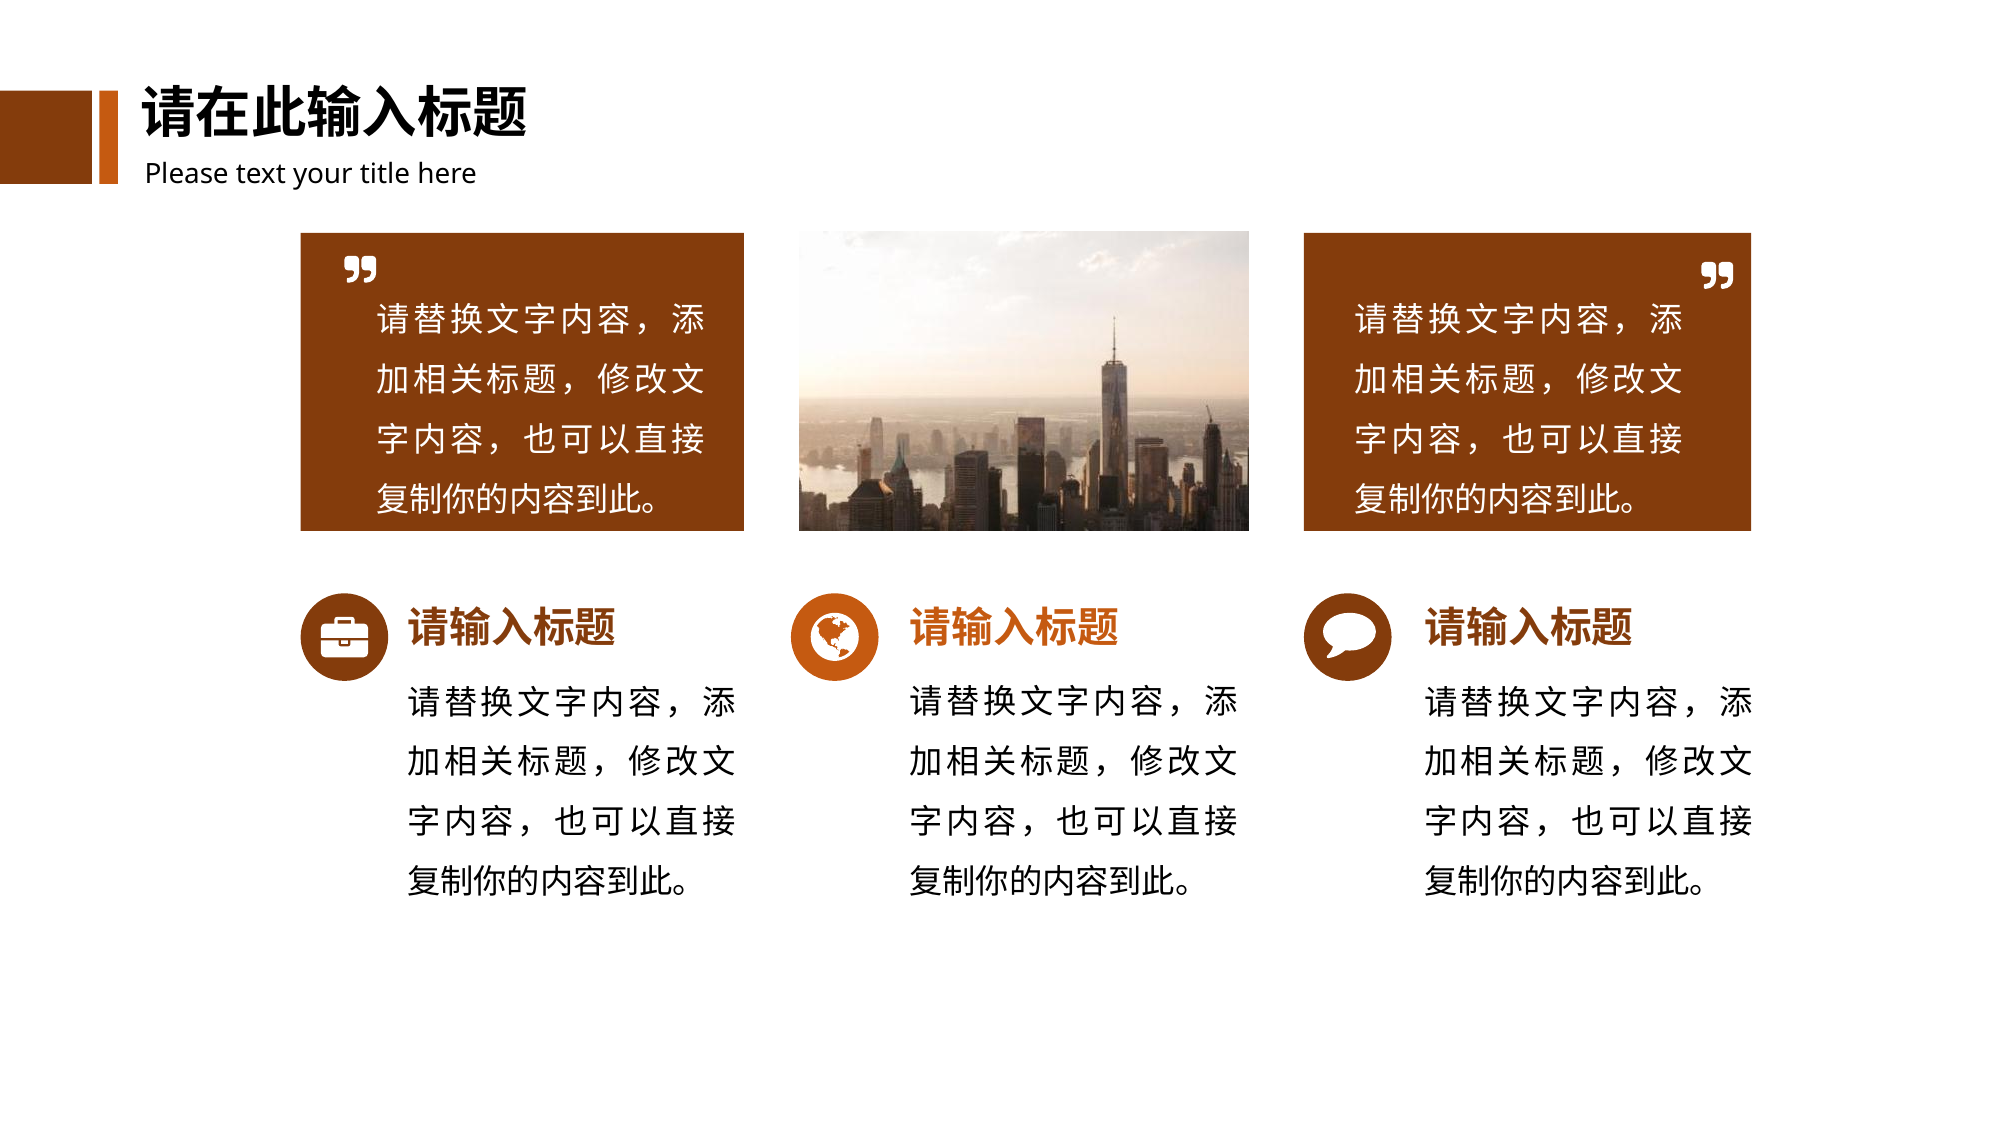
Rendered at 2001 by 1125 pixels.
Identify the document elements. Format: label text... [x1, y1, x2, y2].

text_box 请输入标题 [909, 600, 1119, 651]
picture [799, 231, 1249, 531]
text_box 请输入标题 [1424, 601, 1634, 652]
text_box [1303, 232, 1752, 531]
text_box [344, 255, 360, 283]
text_box 请替换文字内容，添加相关标题，修改文字内容，也可以直接复制你的内容到此。 [1424, 660, 1753, 901]
text_box [1718, 261, 1734, 289]
text_box 请输入标题 [408, 601, 617, 652]
text_box [361, 255, 377, 283]
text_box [790, 593, 879, 681]
text_box [300, 232, 744, 531]
text_box 请替换文字内容，添加相关标题，修改文字内容，也可以直接复制你的内容到此。 [909, 660, 1238, 900]
text_box [1701, 261, 1717, 289]
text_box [1303, 593, 1392, 681]
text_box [300, 593, 389, 681]
text_box 请替换文字内容，添加相关标题，修改文字内容，也可以直接复制你的内容到此。 [376, 278, 705, 518]
text_box 请替换文字内容，添加相关标题，修改文字内容，也可以直接复制你的内容到此。 [1354, 278, 1684, 518]
text_box 请替换文字内容，添加相关标题，修改文字内容，也可以直接复制你的内容到此。 [407, 660, 736, 901]
